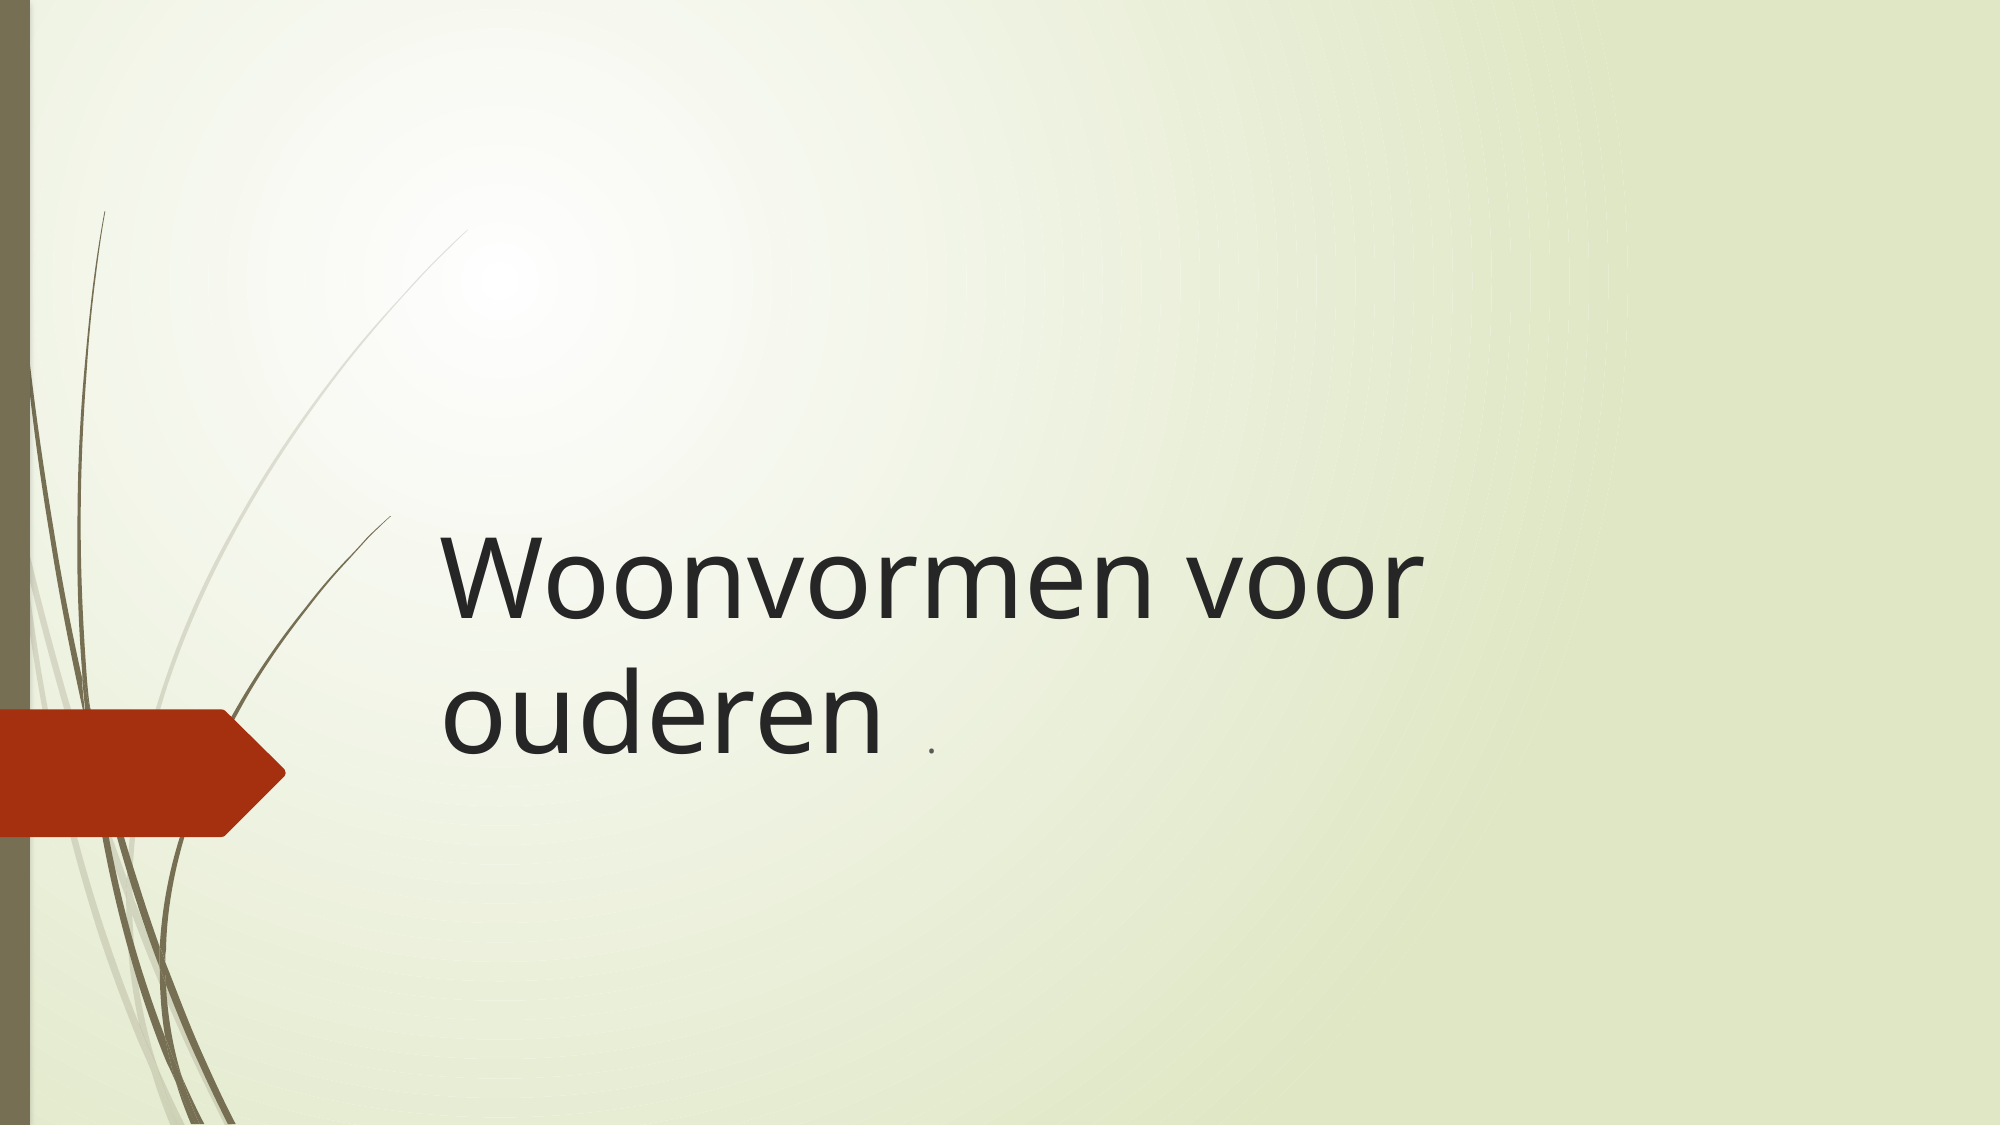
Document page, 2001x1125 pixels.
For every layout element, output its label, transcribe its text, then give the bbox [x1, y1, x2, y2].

title Woonvormen voor ouderen [424, 412, 1888, 784]
subtitle . [911, 708, 961, 784]
